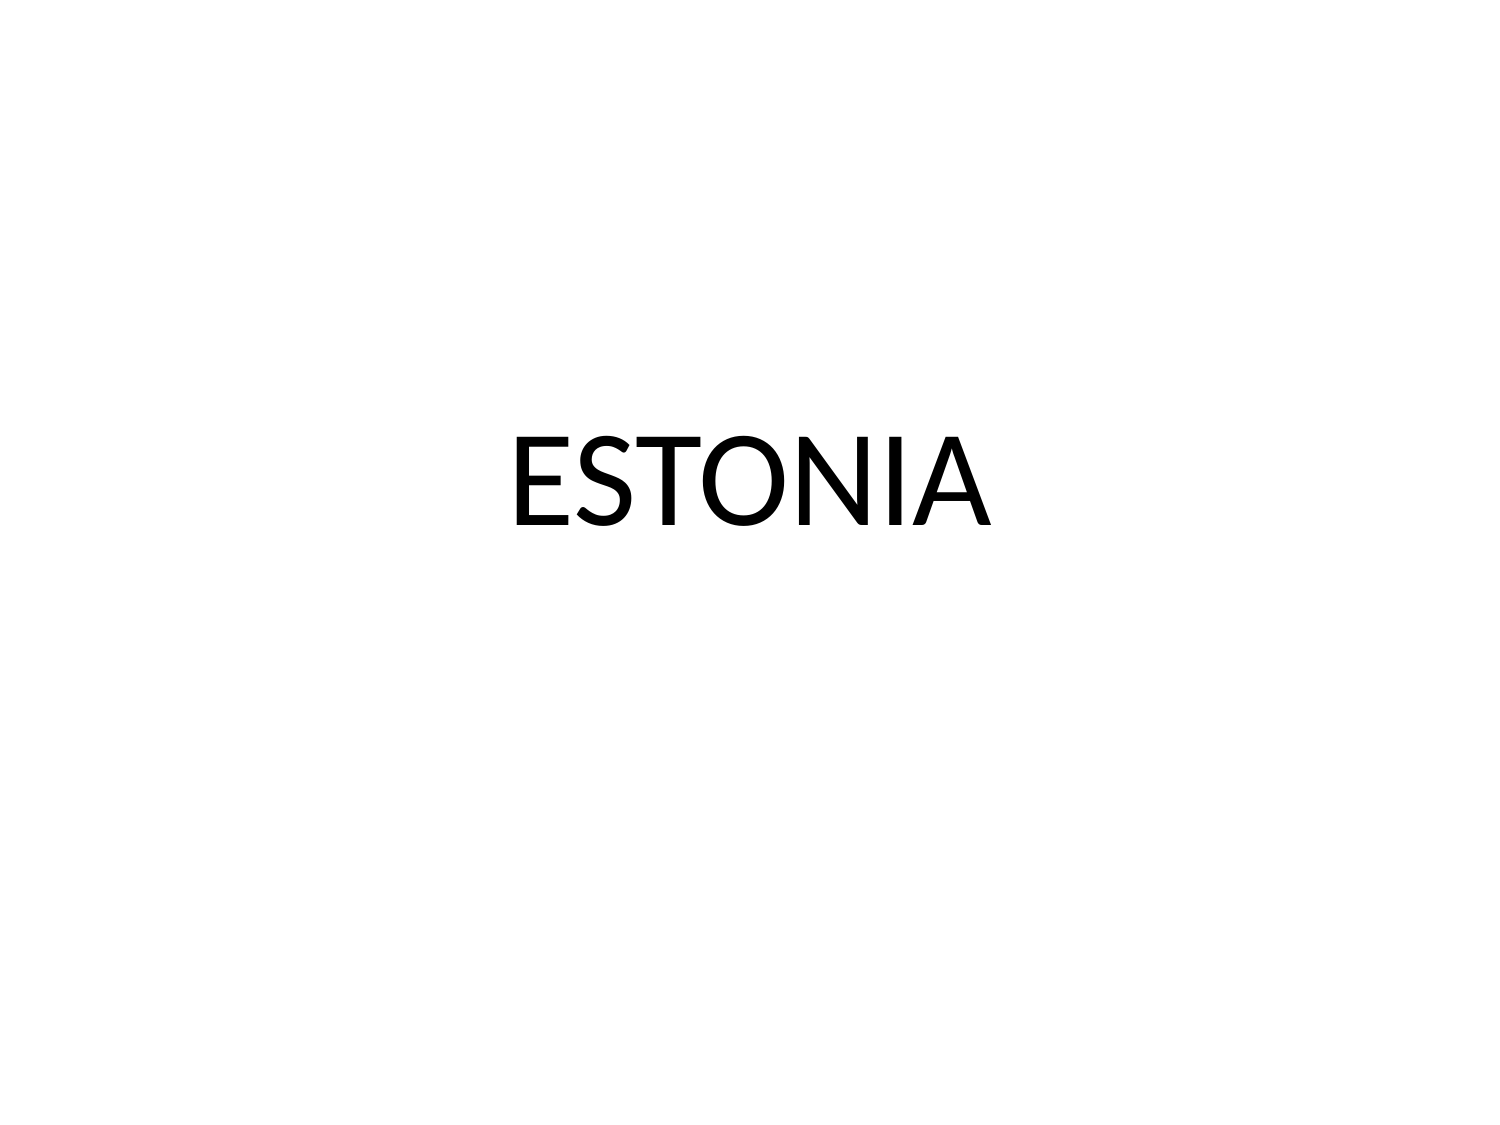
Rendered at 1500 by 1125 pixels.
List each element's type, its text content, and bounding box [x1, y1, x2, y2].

title ESTONIA [112, 349, 1388, 591]
